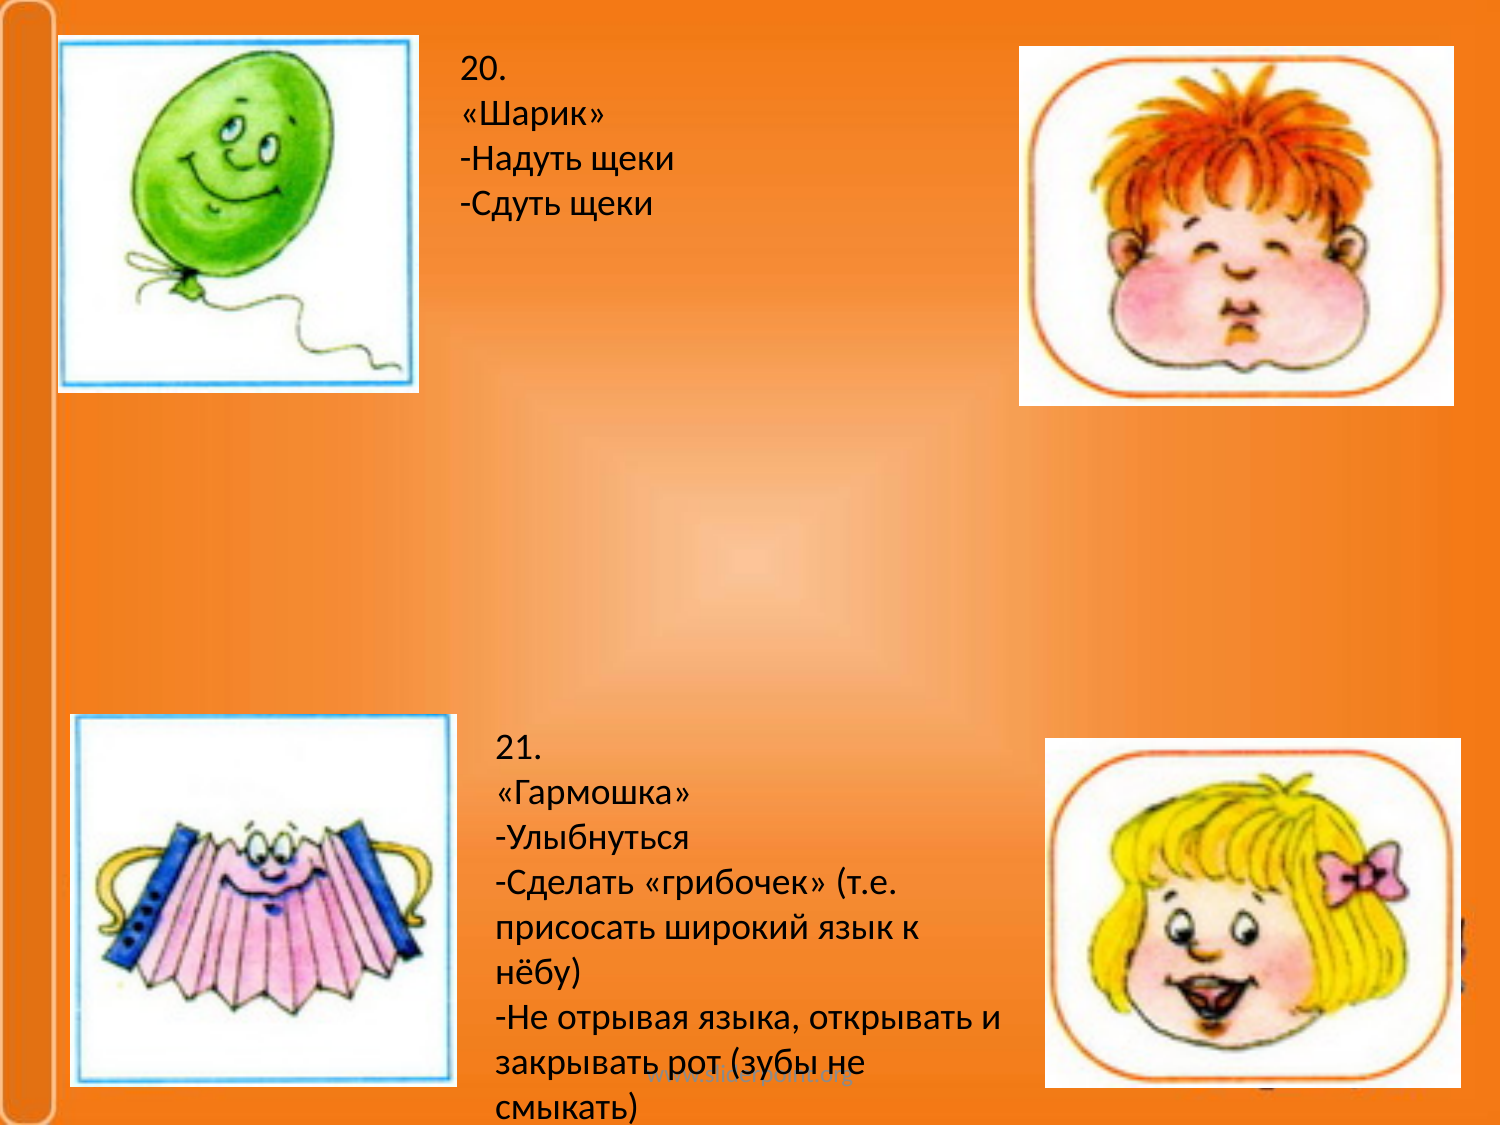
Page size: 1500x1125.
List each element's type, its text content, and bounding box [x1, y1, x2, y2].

footer www.sliderpoint.org [512, 1042, 988, 1103]
picture [0, 0, 1500, 1125]
text_box 21. «Гармошка» -Улыбнуться -Сделать «грибочек» (т.е. присосать широкий язык к нёбу) -Не отрывая языка, открывать и закрывать рот (зубы не смыкать) [480, 714, 1020, 1125]
text_box 20. «Шарик» -Надуть щеки -Сдуть щеки [445, 35, 985, 230]
